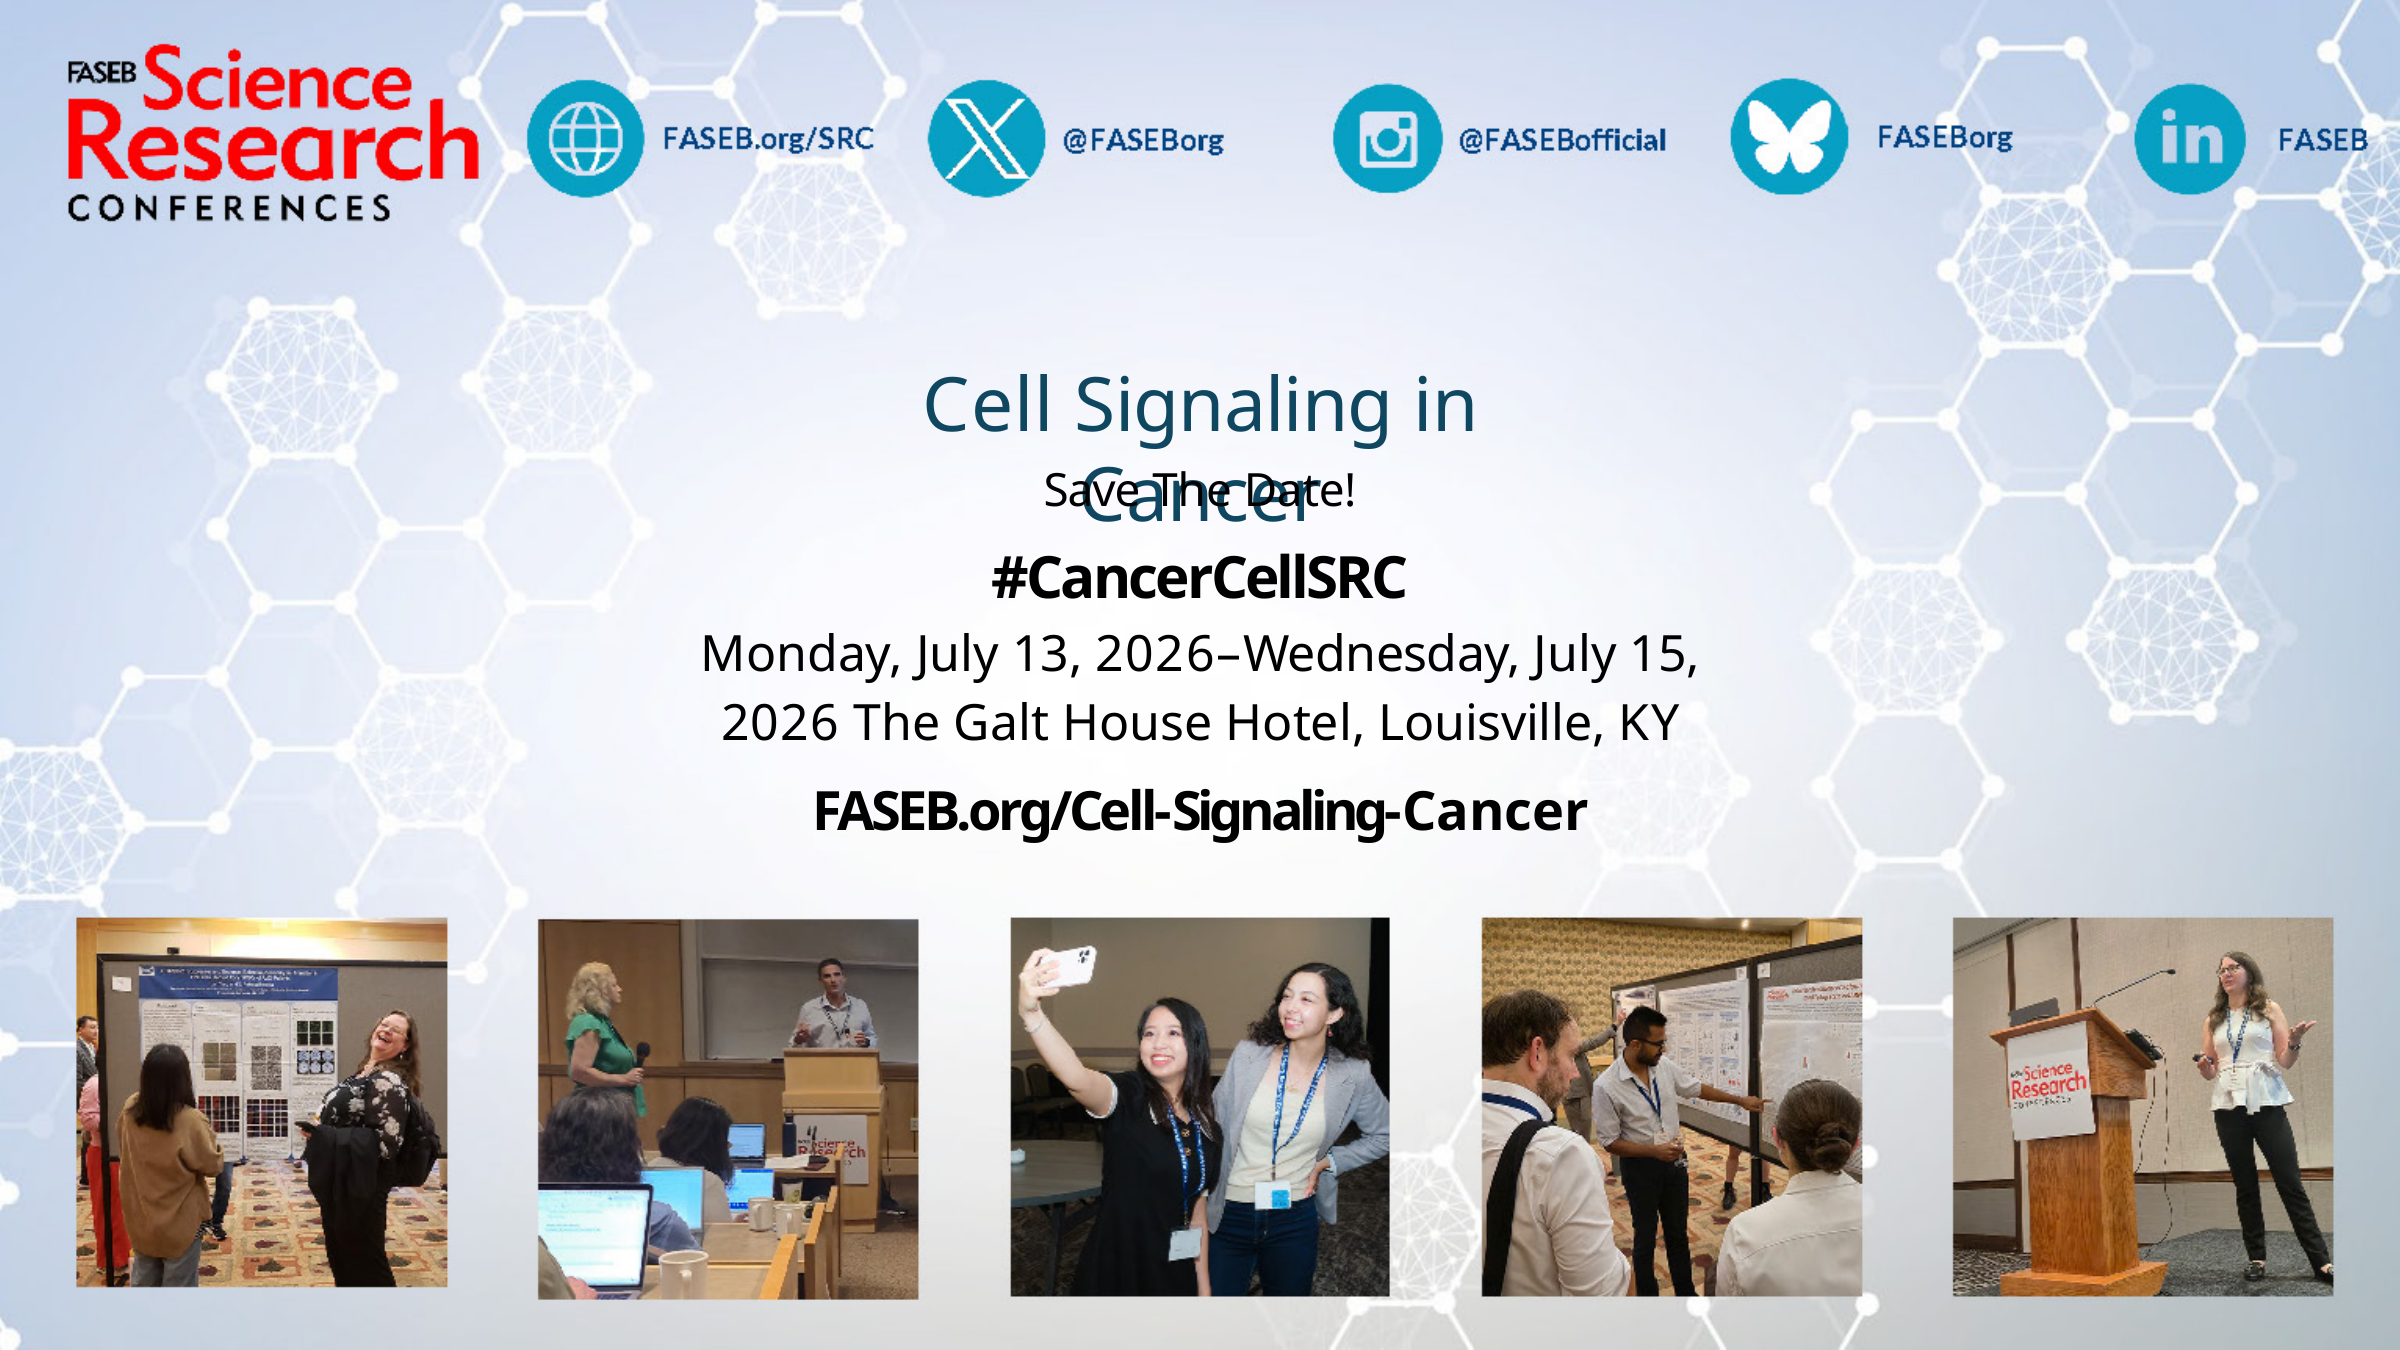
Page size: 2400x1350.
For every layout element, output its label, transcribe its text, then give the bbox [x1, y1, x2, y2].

title Cell Signaling in Cancer [814, 353, 1586, 439]
picture [0, 0, 2400, 1350]
text_box Save The Date! #CancerCellSRC Monday, July 13, 2026–Wednesday, July 15, 2026 The Galt House Hotel, Louisville, KY FASEB.org/Cell-Signaling-Cancer [648, 439, 1752, 842]
